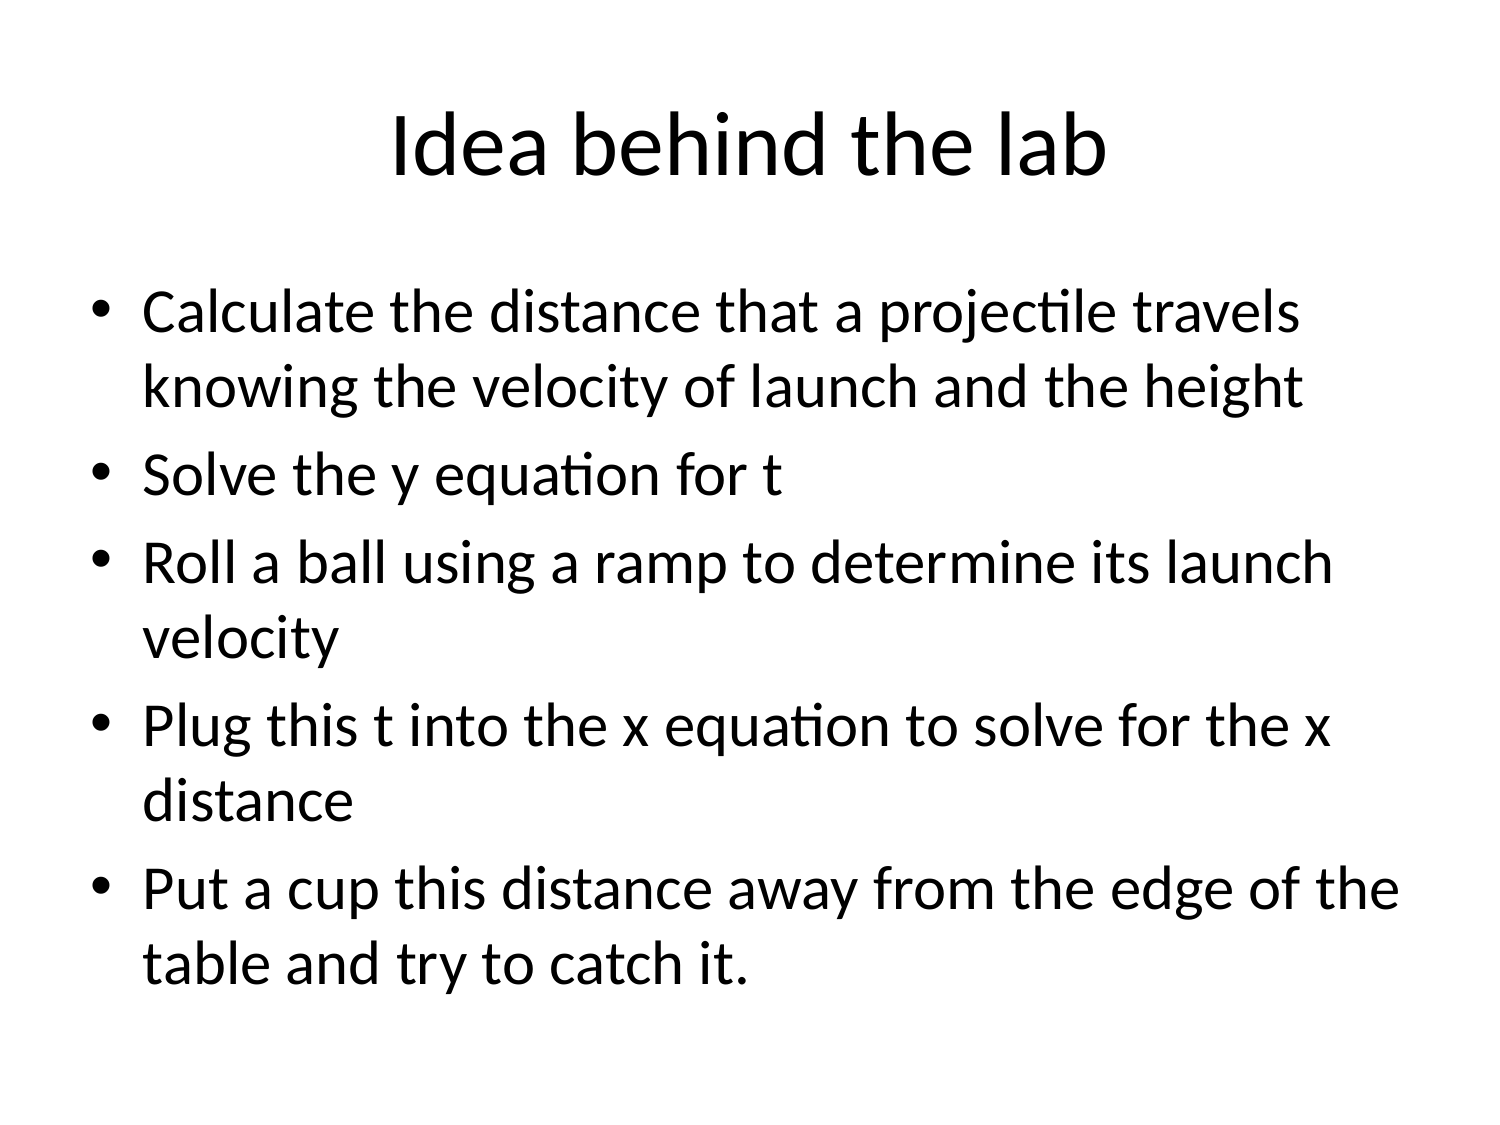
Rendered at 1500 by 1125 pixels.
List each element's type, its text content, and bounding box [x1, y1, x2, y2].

title Idea behind the lab [75, 45, 1425, 233]
list Calculate the distance that a projectile travels knowing the velocity of launch and the height Solve the y equation for t Roll a ball using a ramp to determine its launch velocity Plug this t into the x equation to solve for the x distance Put a cup this distance away from the edge of the table and try to catch it. [75, 262, 1425, 1005]
